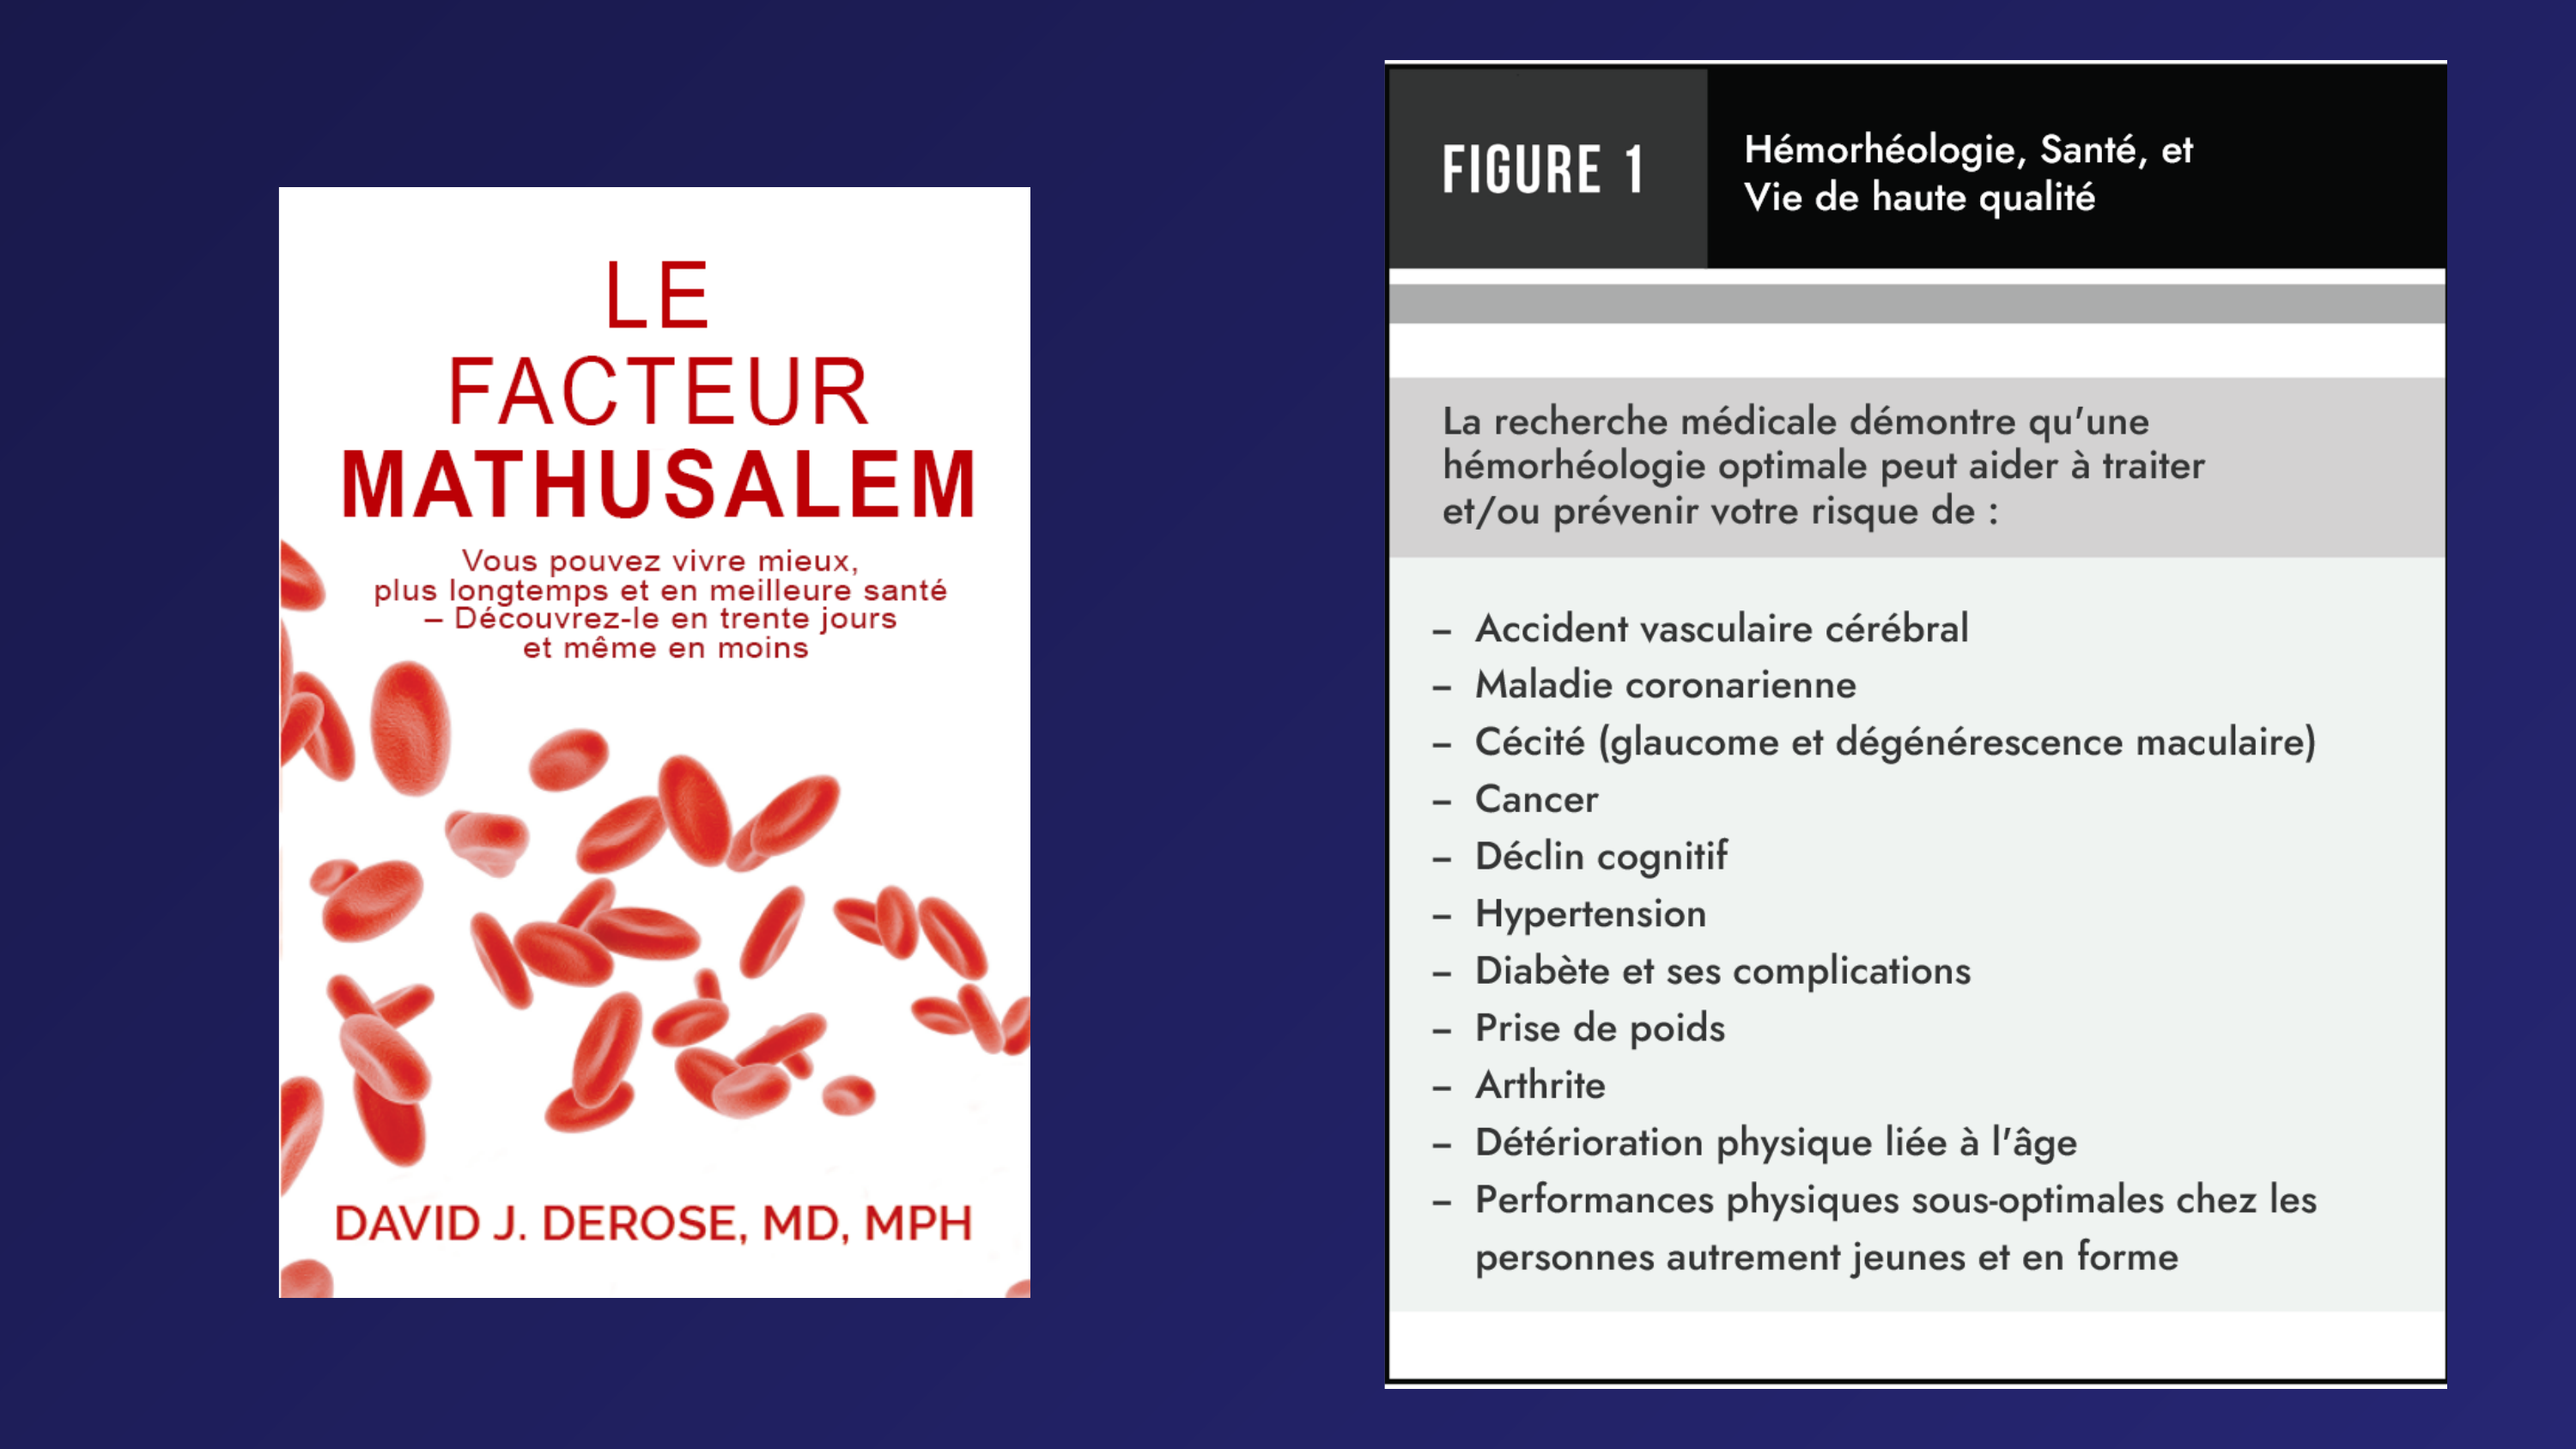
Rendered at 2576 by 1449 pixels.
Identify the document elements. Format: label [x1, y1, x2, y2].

list [1384, 60, 2448, 1389]
picture [278, 187, 1031, 1299]
